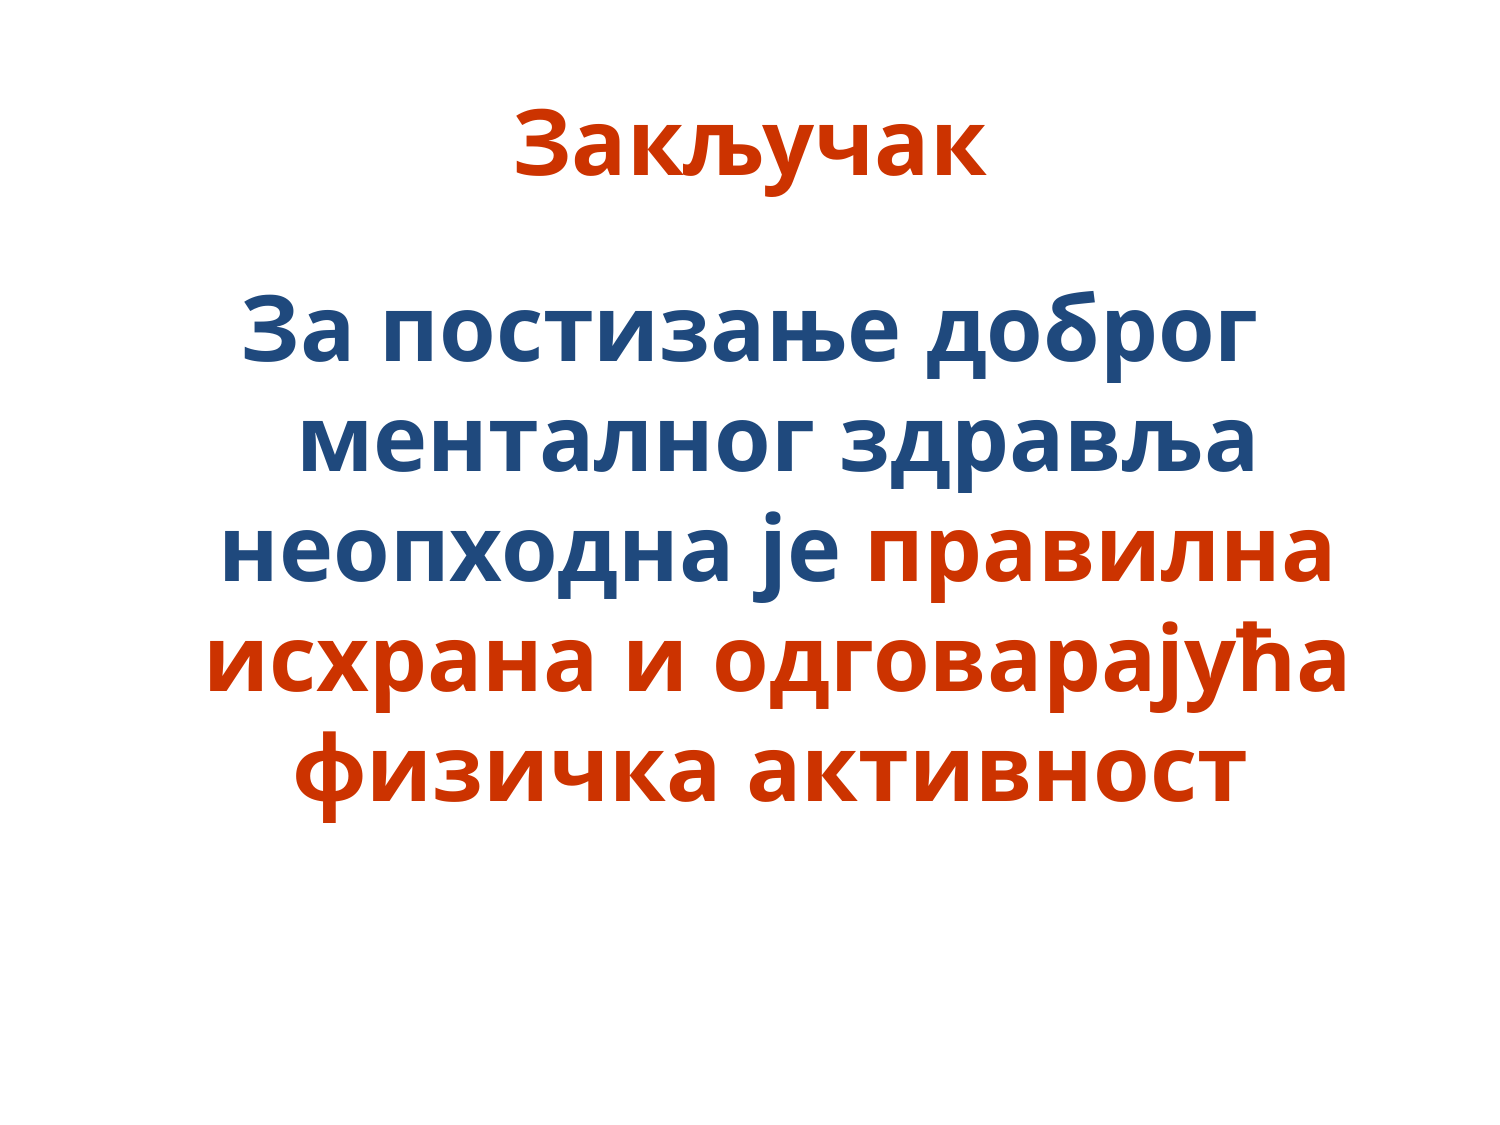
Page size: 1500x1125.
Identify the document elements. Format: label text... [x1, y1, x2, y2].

list За постизање доброг менталног здравља неопходна је правилна исхрана и одговарајућа физичка активност [75, 262, 1425, 1005]
title Закључак [75, 45, 1425, 233]
